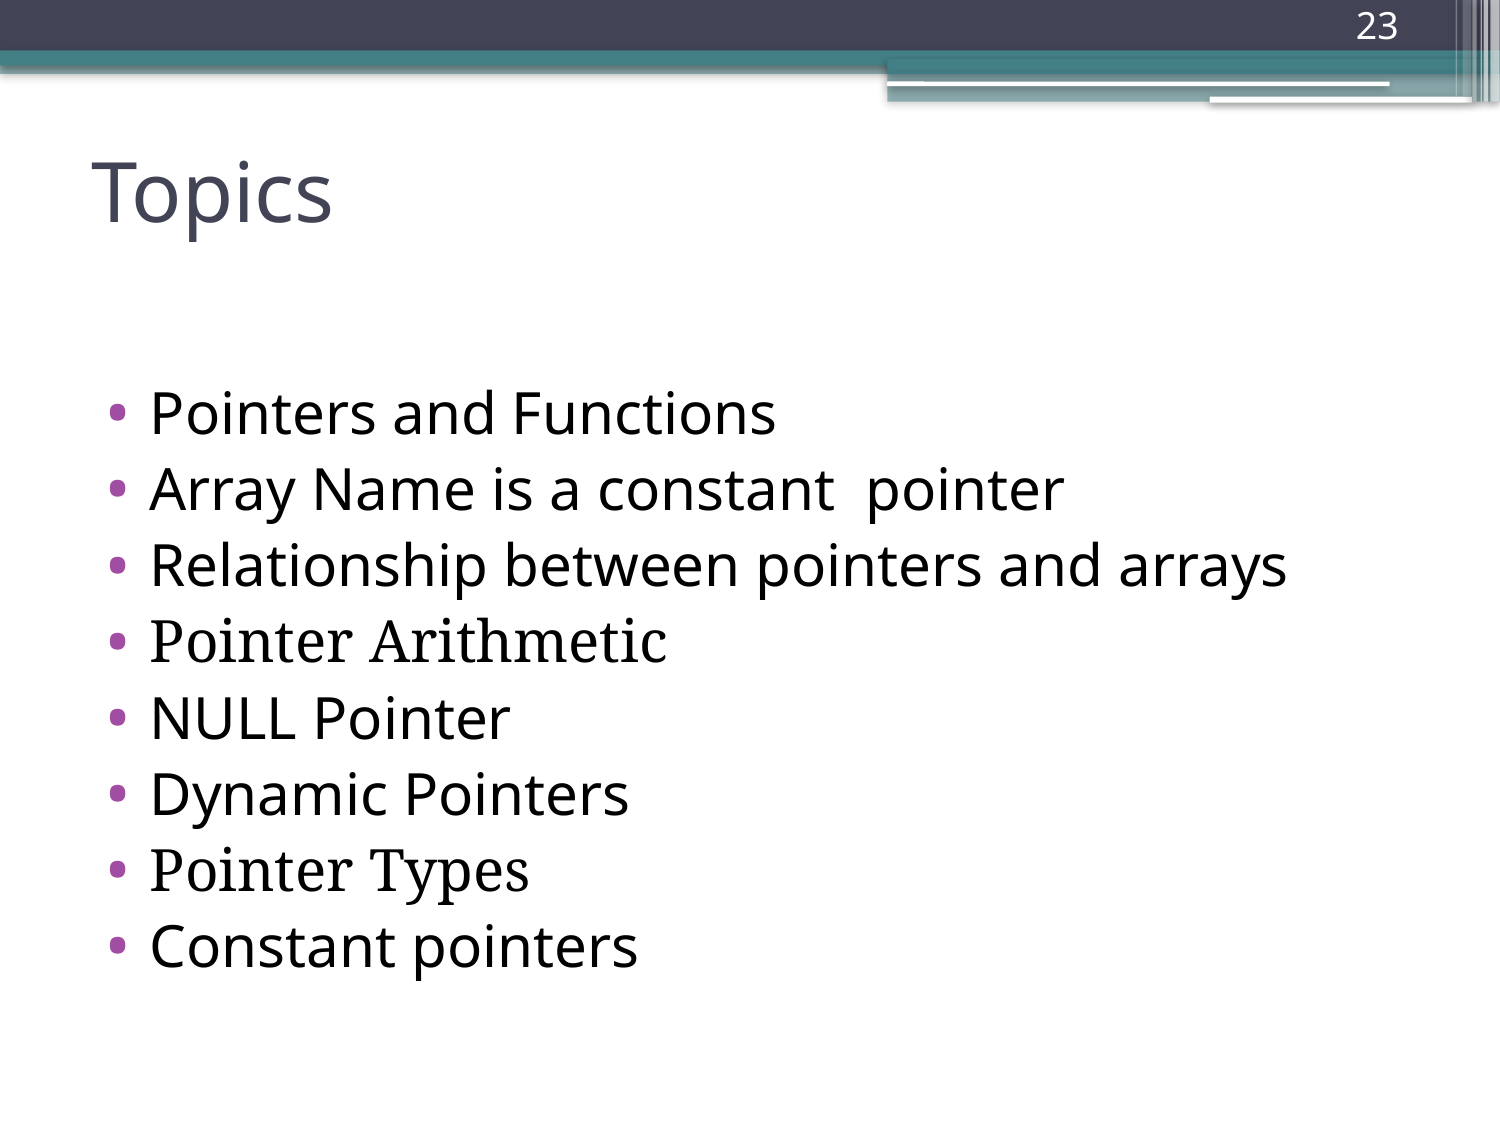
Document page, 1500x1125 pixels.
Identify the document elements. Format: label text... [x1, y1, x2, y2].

title Topics [76, 101, 1427, 277]
list Pointers and Functions Array Name is a constant pointer Relationship between pointers and arrays Pointer Arithmetic NULL Pointer Dynamic Pointers Pointer Types Constant pointers [75, 368, 1425, 1079]
slide_number 23 [1341, 0, 1466, 61]
